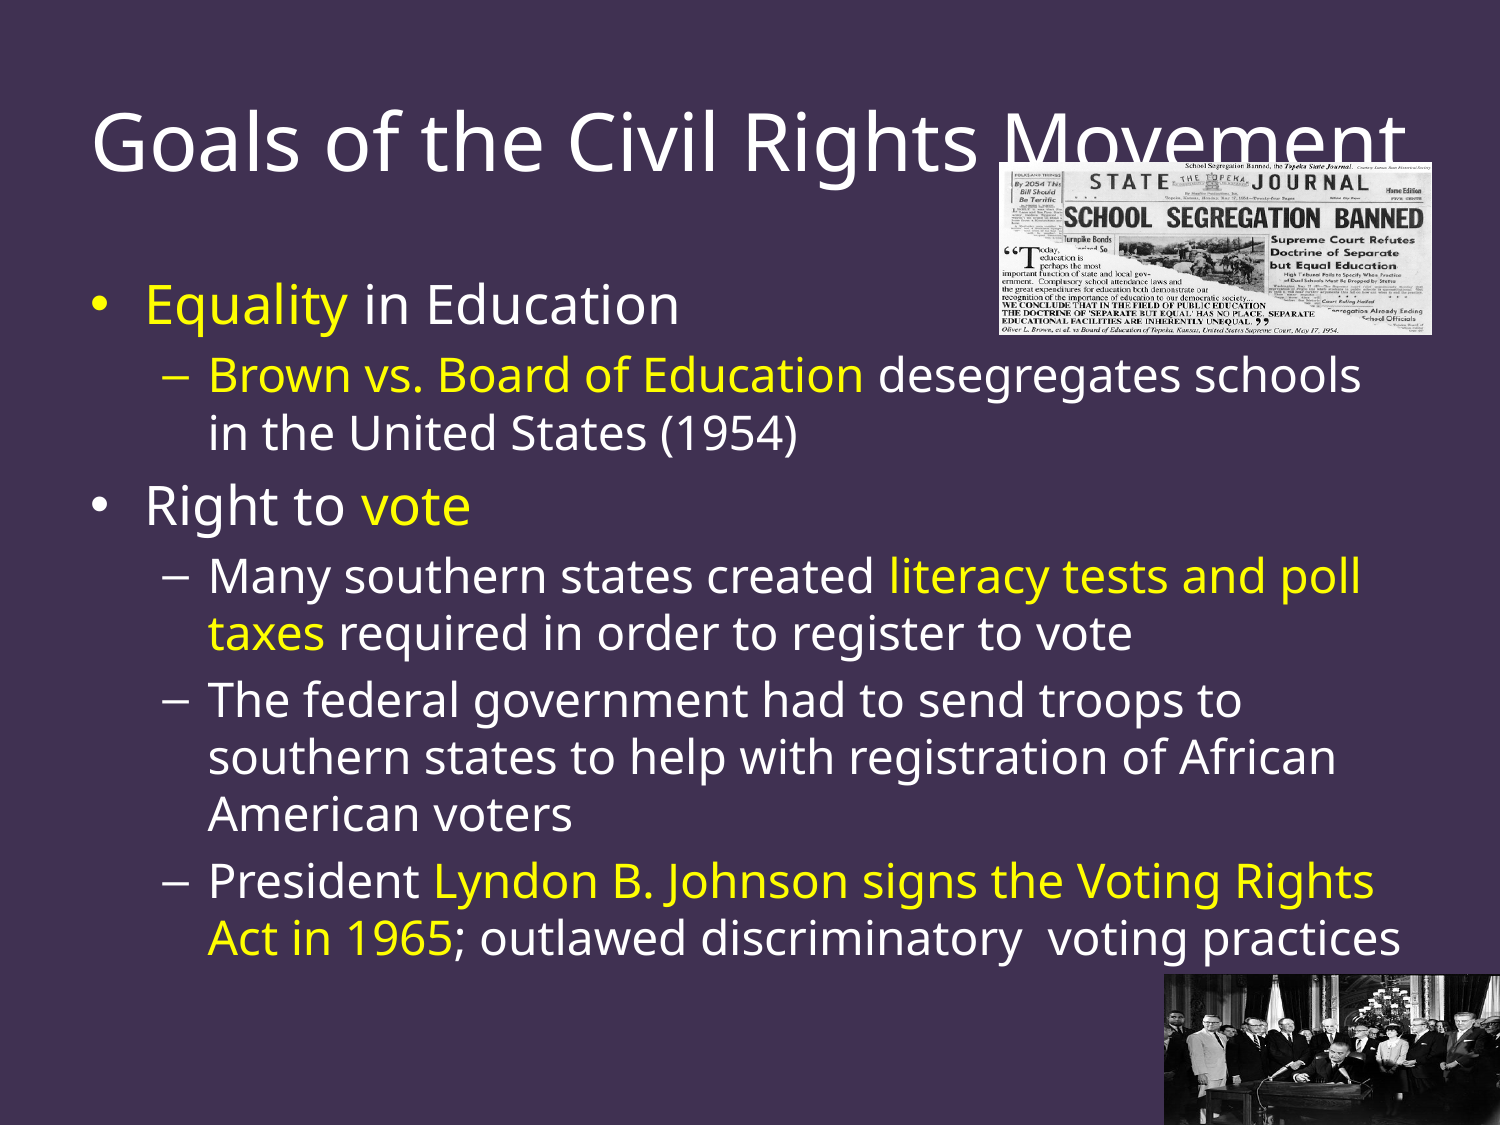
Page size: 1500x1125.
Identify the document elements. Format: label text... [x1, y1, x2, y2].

list Equality in Education Brown vs. Board of Education desegregates schools in the United States (1954) Right to vote Many southern states created literacy tests and poll taxes required in order to register to vote The federal government had to send troops to southern states to help with registration of African American voters President Lyndon B. Johnson signs the Voting Rights Act in 1965; outlawed discriminatory voting practices [75, 262, 1425, 1005]
picture [1164, 974, 1500, 1125]
title Goals of the Civil Rights Movement [75, 45, 1425, 233]
picture [999, 162, 1432, 336]
